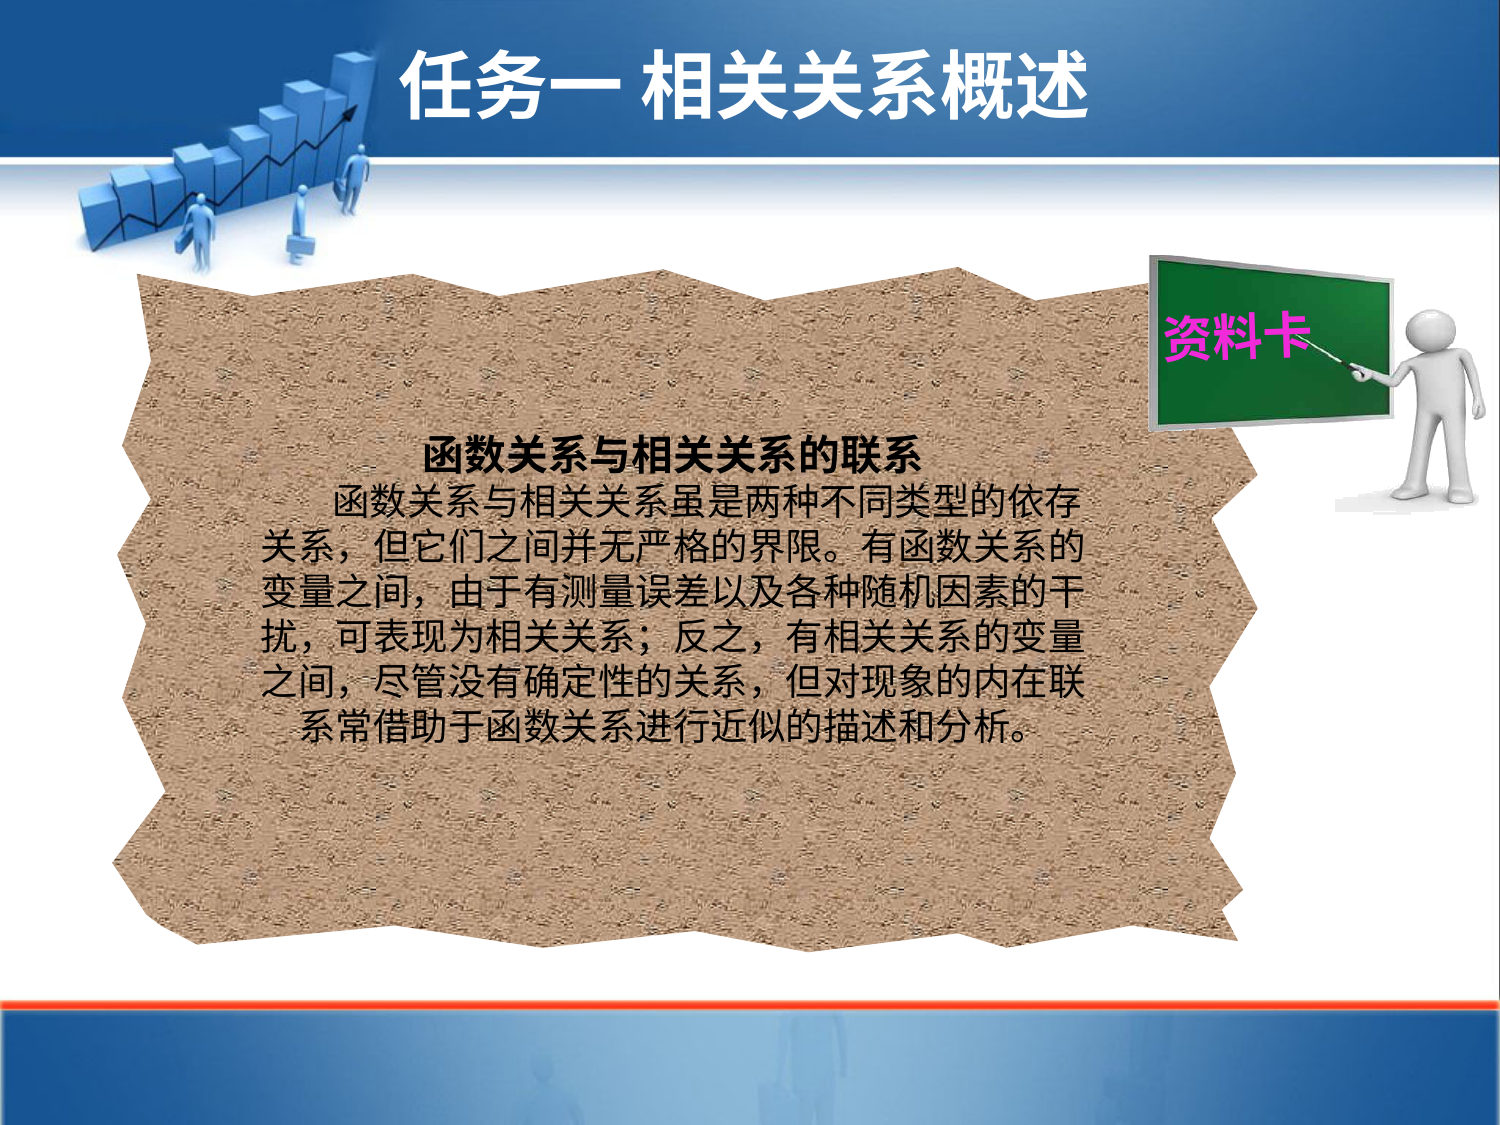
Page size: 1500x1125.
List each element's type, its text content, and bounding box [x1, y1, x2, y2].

text_box [112, 267, 1258, 953]
text_box 任务一 相关关系概述 [383, 30, 1500, 136]
picture [0, 0, 1500, 1125]
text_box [1130, 255, 1500, 520]
text_box 函数关系与相关关系的联系 函数关系与相关关系虽是两种不同类型的依存关系，但它们之间并无严格的界限。有函数关系的变量之间，由于有测量误差以及各种随机因素的干扰，可表现为相关关系；反之，有相关关系的变量之间，尽管没有确定性的关系，但对现象的内在联系常借助于函数关系进行近似的描述和分析。 [242, 420, 1105, 756]
